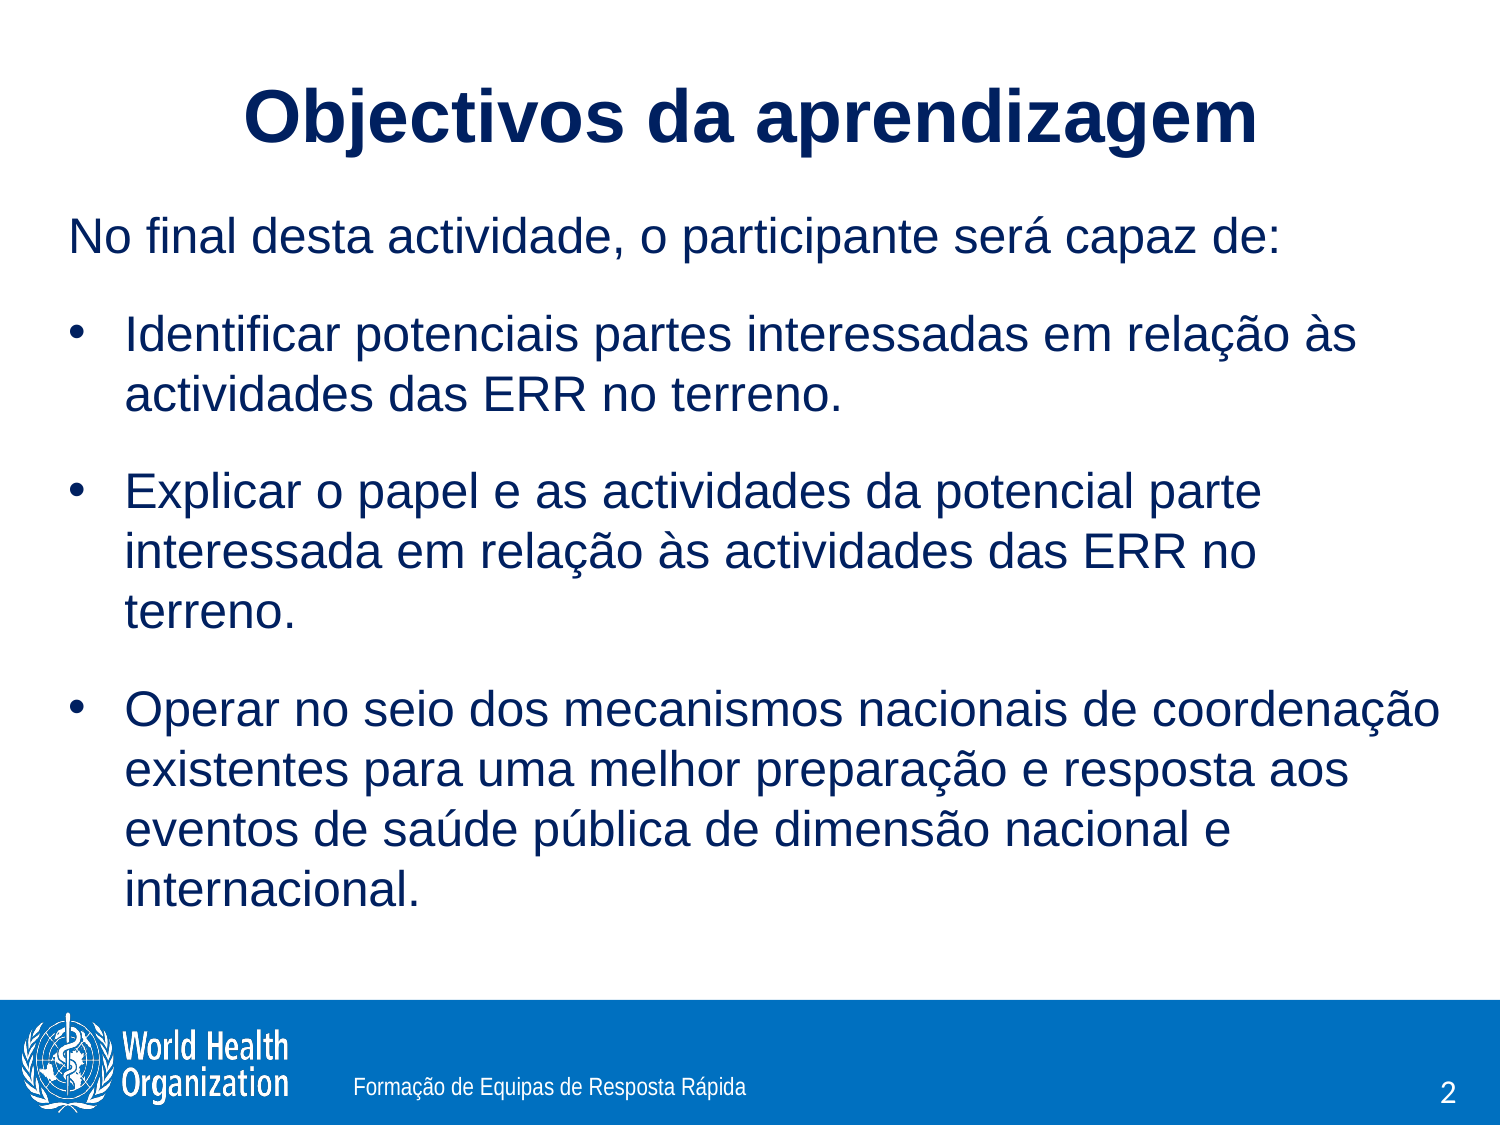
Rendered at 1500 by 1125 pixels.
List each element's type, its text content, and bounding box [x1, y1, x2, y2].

picture [21, 1012, 288, 1113]
list No final desta actividade, o participante será capaz de: Identificar potenciais partes interessadas em relação às actividades das ERR no terreno. Explicar o papel e as actividades da potencial parte interessada em relação às actividades das ERR no terreno. Operar no seio dos mecanismos nacionais de coordenação existentes para uma melhor preparação e resposta aos eventos de saúde pública de dimensão nacional e internacional. [53, 196, 1459, 1024]
title Objectivos da aprendizagem [76, 19, 1427, 196]
